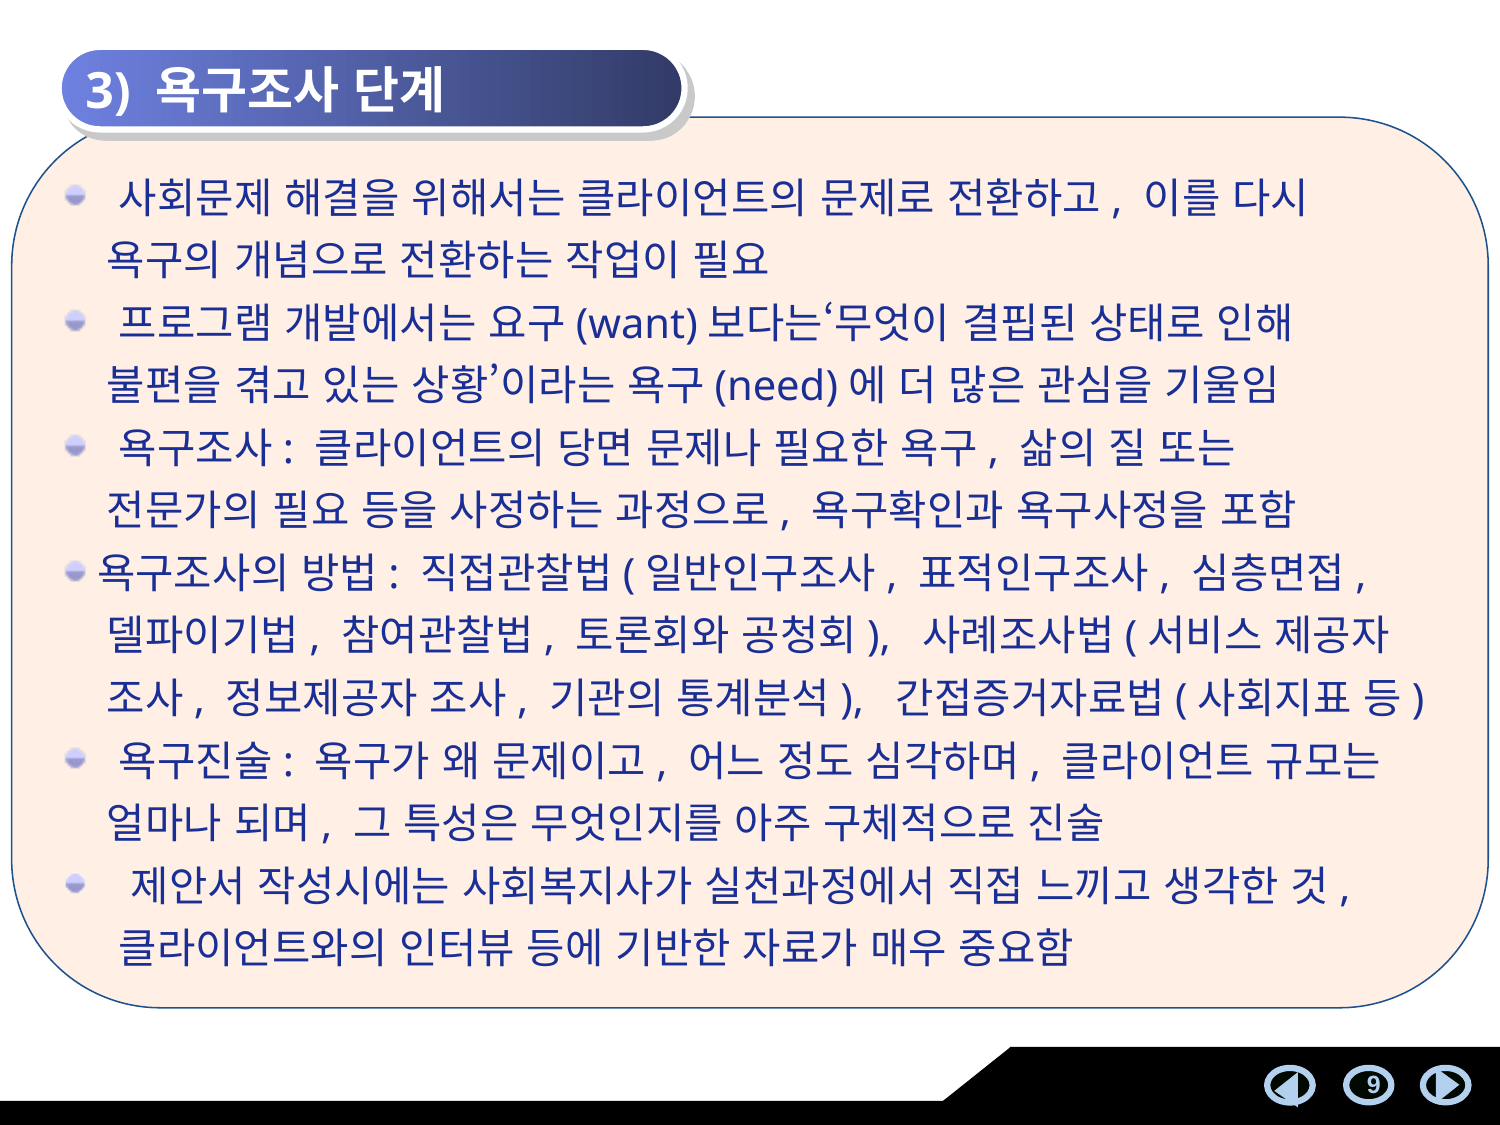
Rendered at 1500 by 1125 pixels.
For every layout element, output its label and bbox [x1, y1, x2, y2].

text_box [11, 46, 1489, 1020]
